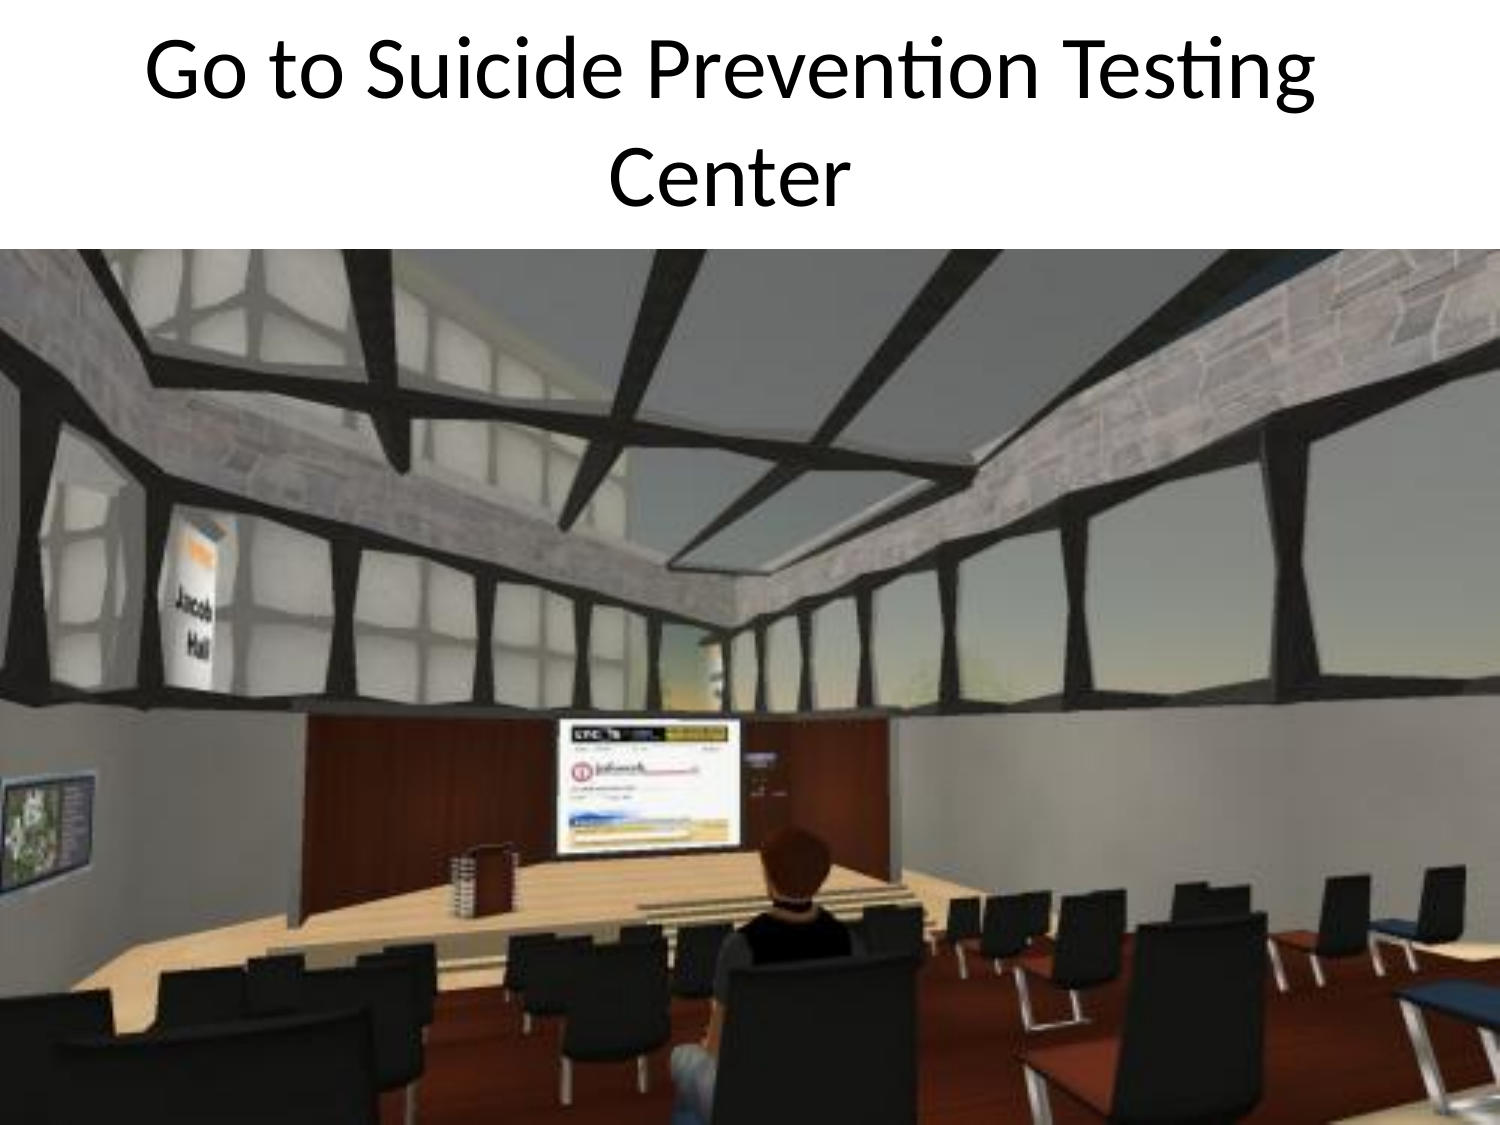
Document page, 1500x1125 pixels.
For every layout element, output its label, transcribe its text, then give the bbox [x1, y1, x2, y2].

picture [0, 249, 1500, 1125]
title Go to Suicide Prevention Testing Center [37, 0, 1425, 233]
